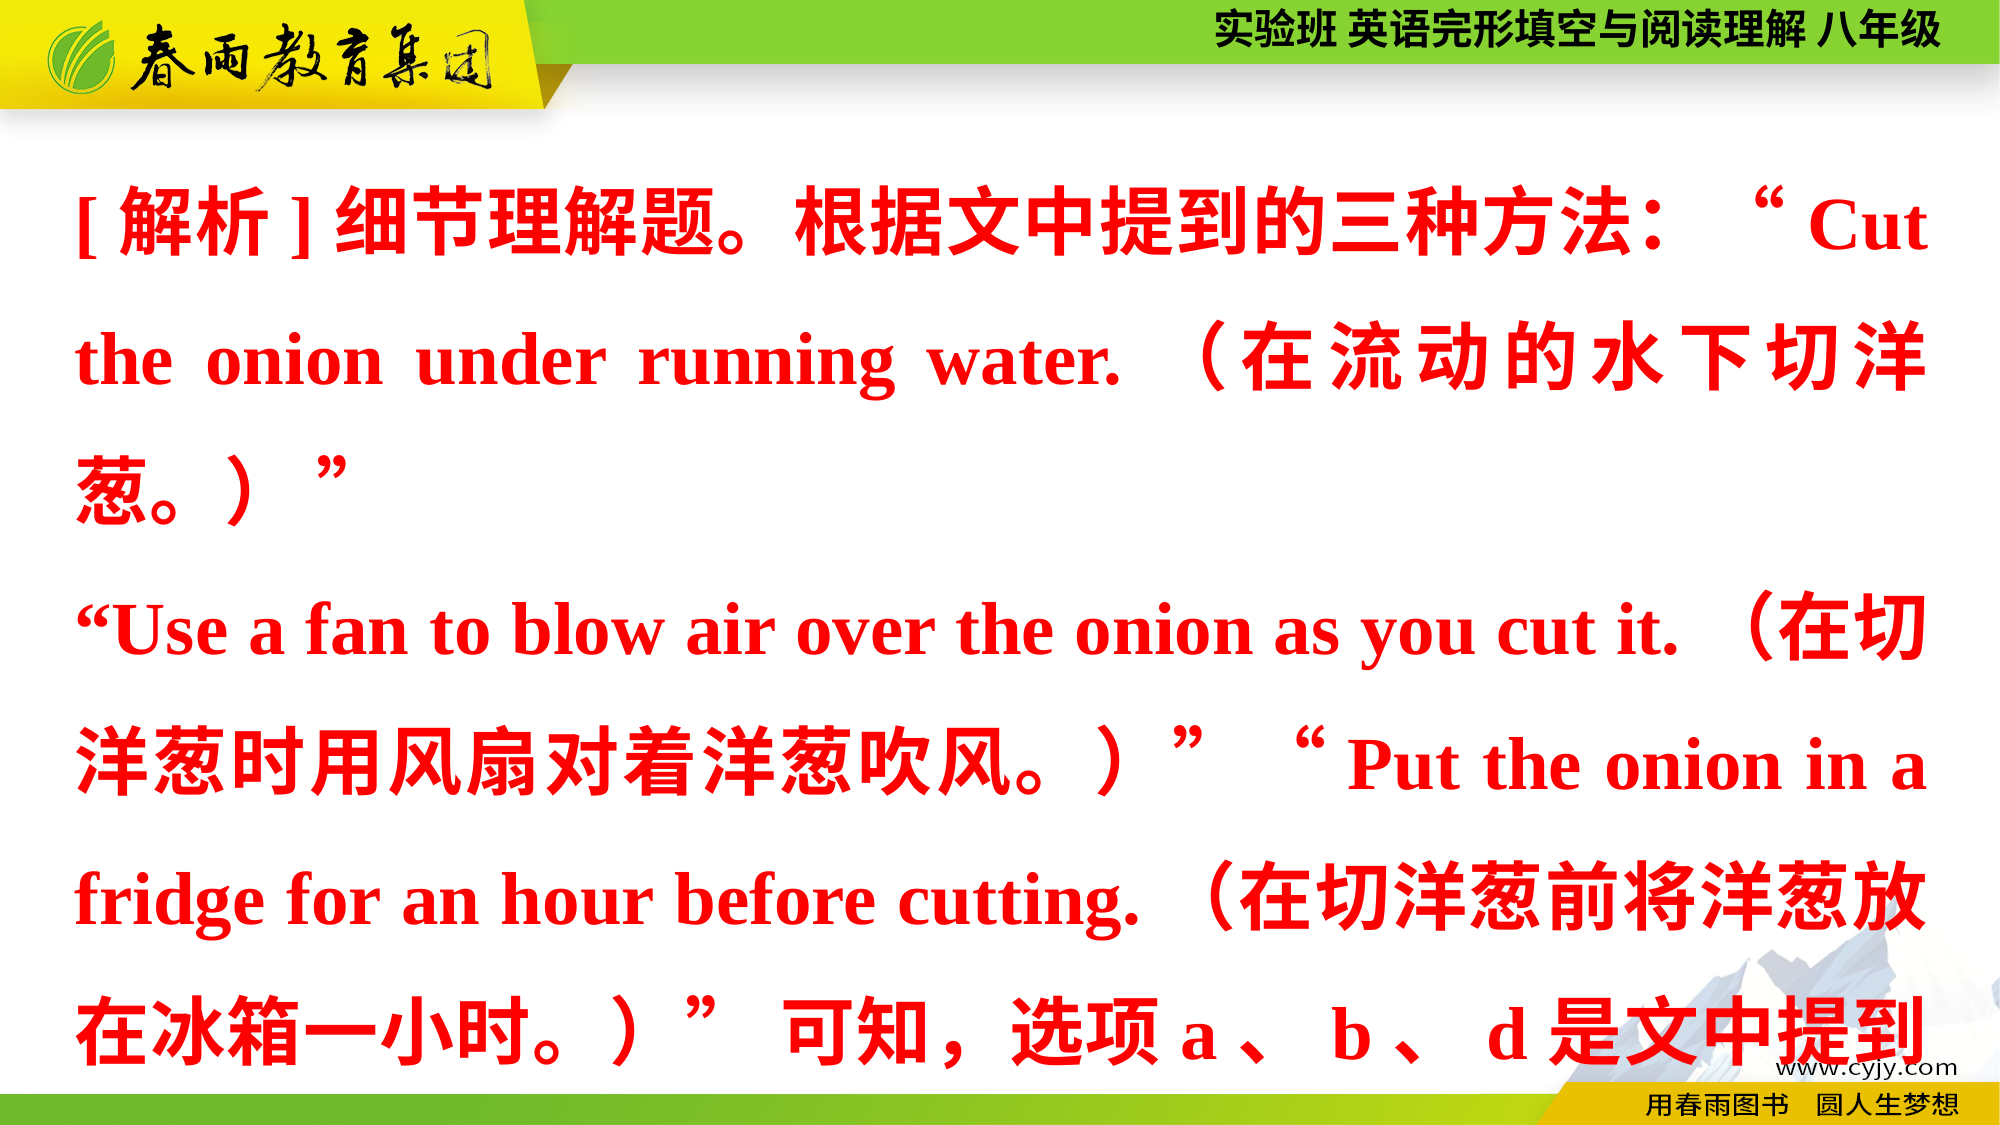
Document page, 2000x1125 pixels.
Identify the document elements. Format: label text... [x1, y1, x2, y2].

list [解析]细节理解题。根据文中提到的三种方法：“Cut the onion under running water.（在流动的水下切洋葱。） ” “Use a fan to blow air over the onion as you cut it.（在切洋葱时用风扇对着洋葱吹风。）”“Put the onion in a fridge for an hour before cutting.（在切洋葱前将洋葱放在冰箱一小时。）” 可知，选项a、b、d是文中提到的方法，而选项c（用布盖住洋葱。）并未提及。故选D。 [59, 122, 1944, 1075]
picture [0, 0, 2000, 1125]
